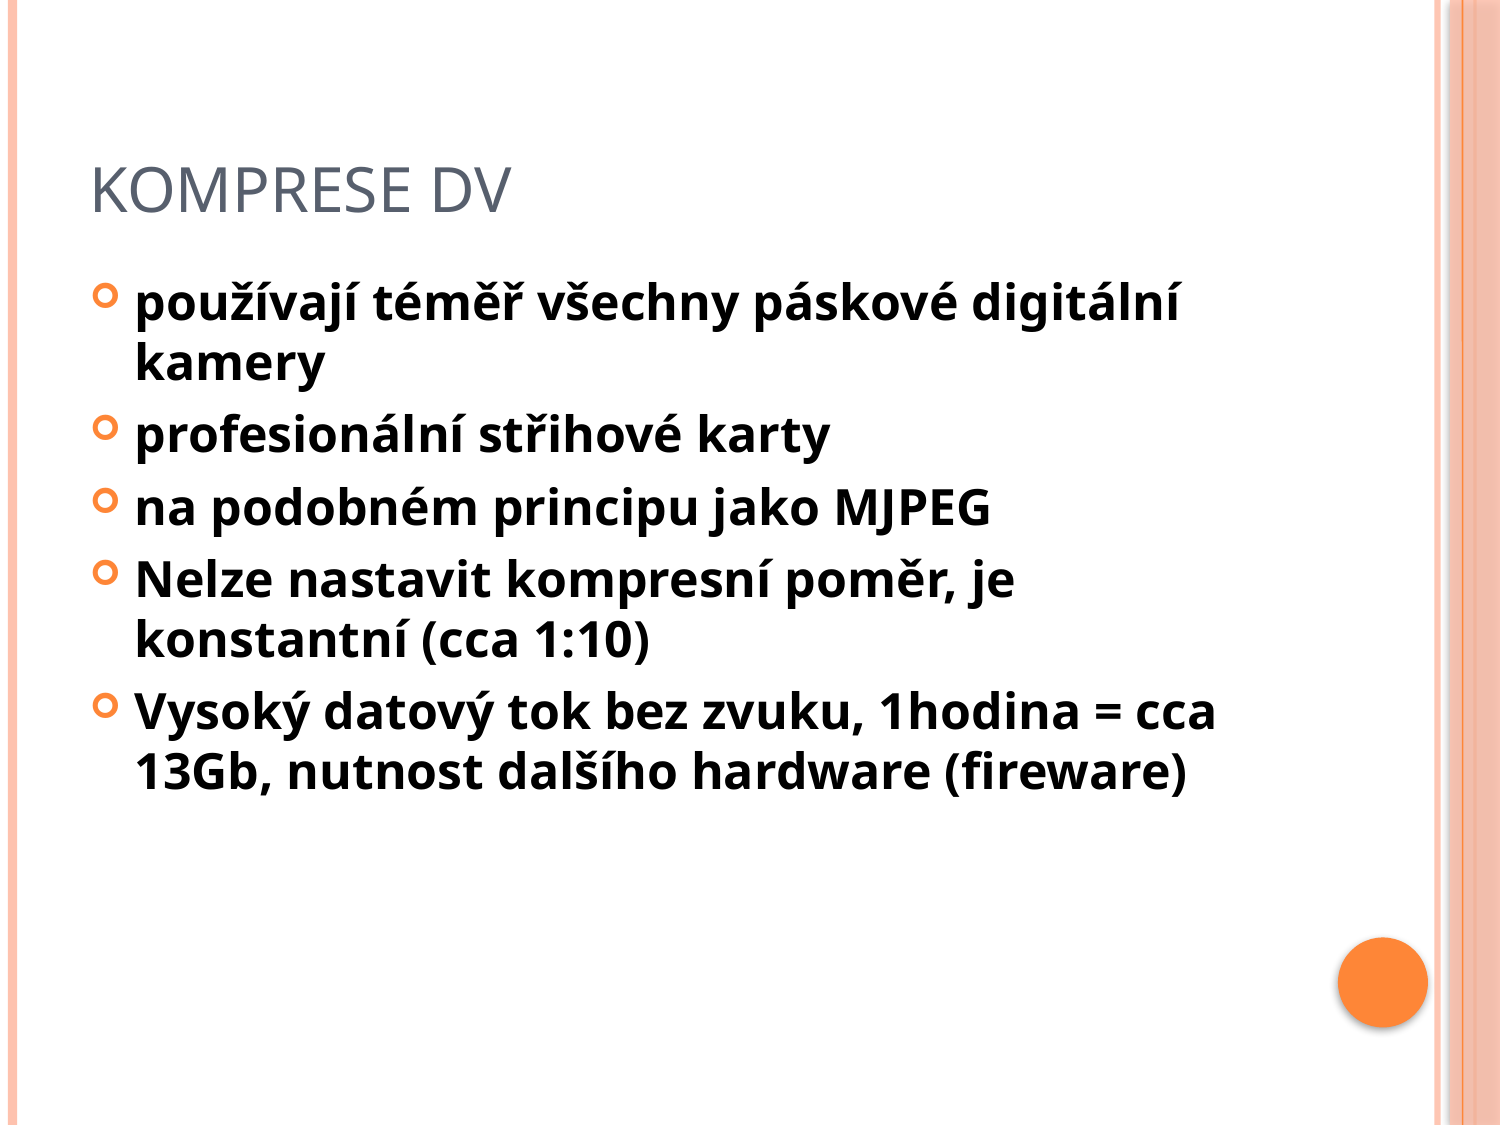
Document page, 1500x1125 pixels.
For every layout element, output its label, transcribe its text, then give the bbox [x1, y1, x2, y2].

list používají téměř všechny páskové digitální kamery profesionální střihové karty na podobném principu jako MJPEG Nelze nastavit kompresní poměr, je konstantní (cca 1:10) Vysoký datový tok bez zvuku, 1hodina = cca 13Gb, nutnost dalšího hardware (fireware) [75, 262, 1300, 1062]
title Komprese DV [75, 45, 1300, 233]
